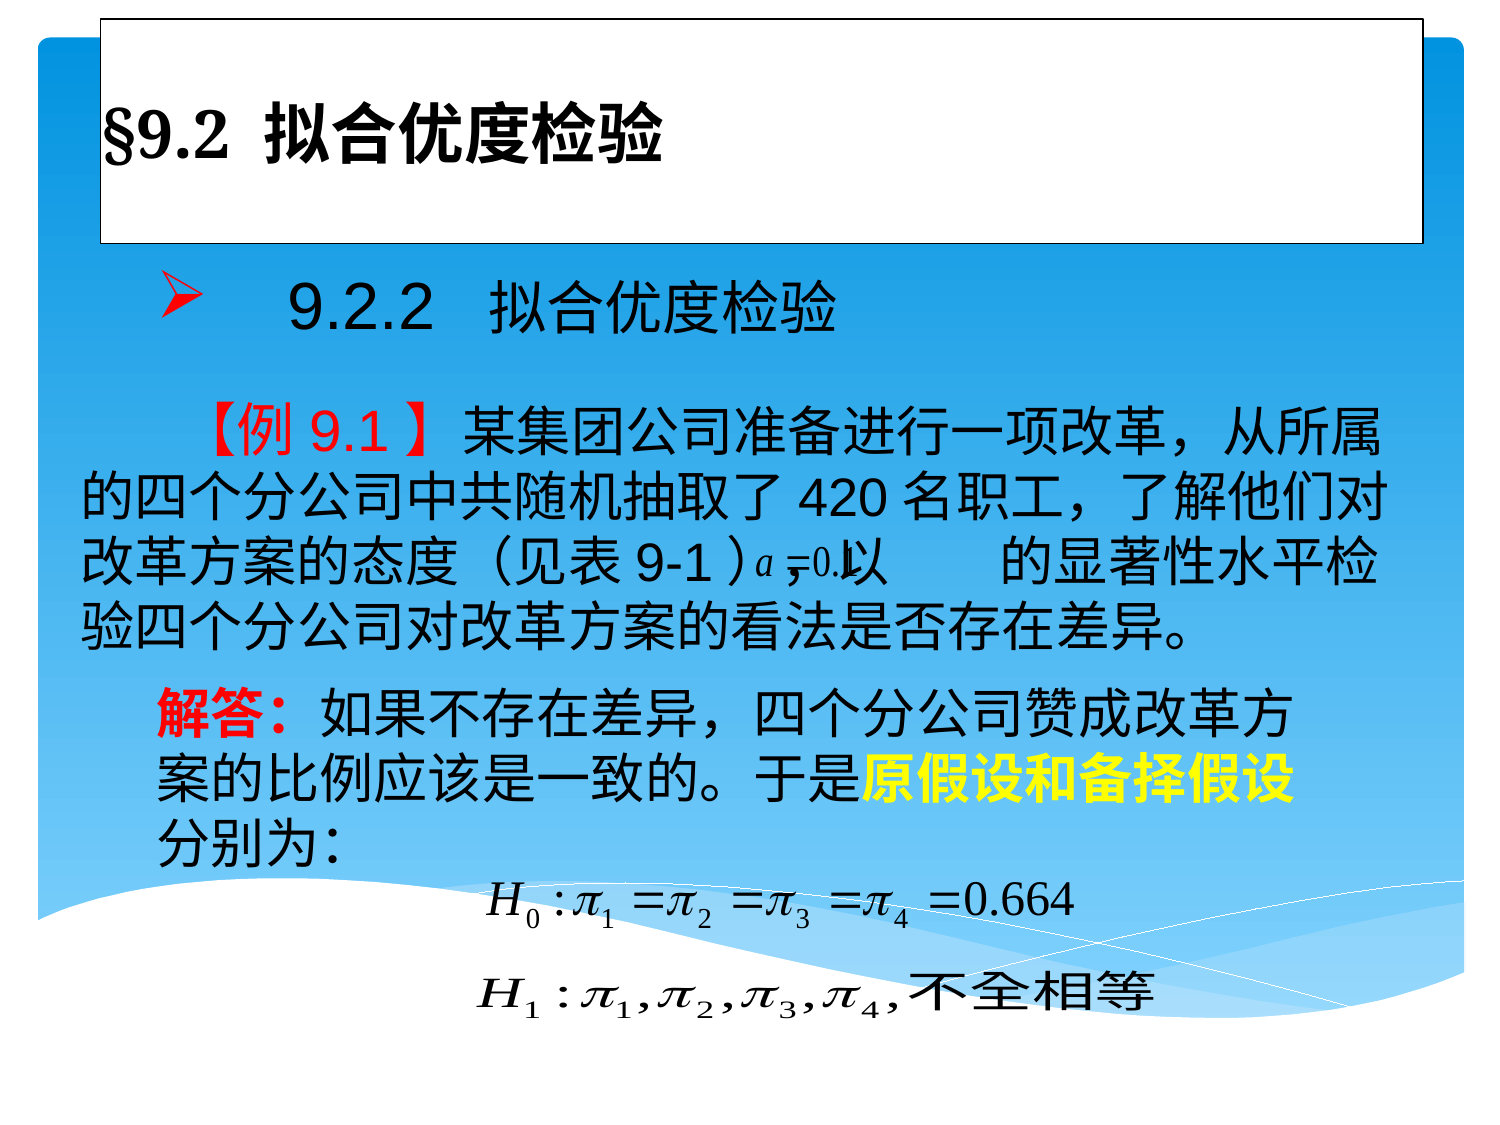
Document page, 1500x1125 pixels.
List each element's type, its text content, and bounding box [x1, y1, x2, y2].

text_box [749, 538, 863, 587]
text_box 解答：如果不存在差异，四个分公司赞成改革方案的比例应该是一致的。于是原假设和备择假设分别为： [141, 671, 1359, 882]
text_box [466, 963, 1168, 1028]
text_box 9.2.2 拟合优度检验 [141, 255, 1359, 362]
title §9.2 拟合优度检验 [100, 19, 1424, 244]
text_box 【例9.1】某集团公司准备进行一项改革，从所属的四个分公司中共随机抽取了420名职工，了解他们对改革方案的态度（见表9-1），以 的显著性水平检验四个分公司对改革方案的看法是否存在差异。 [64, 385, 1424, 669]
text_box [478, 869, 1081, 939]
